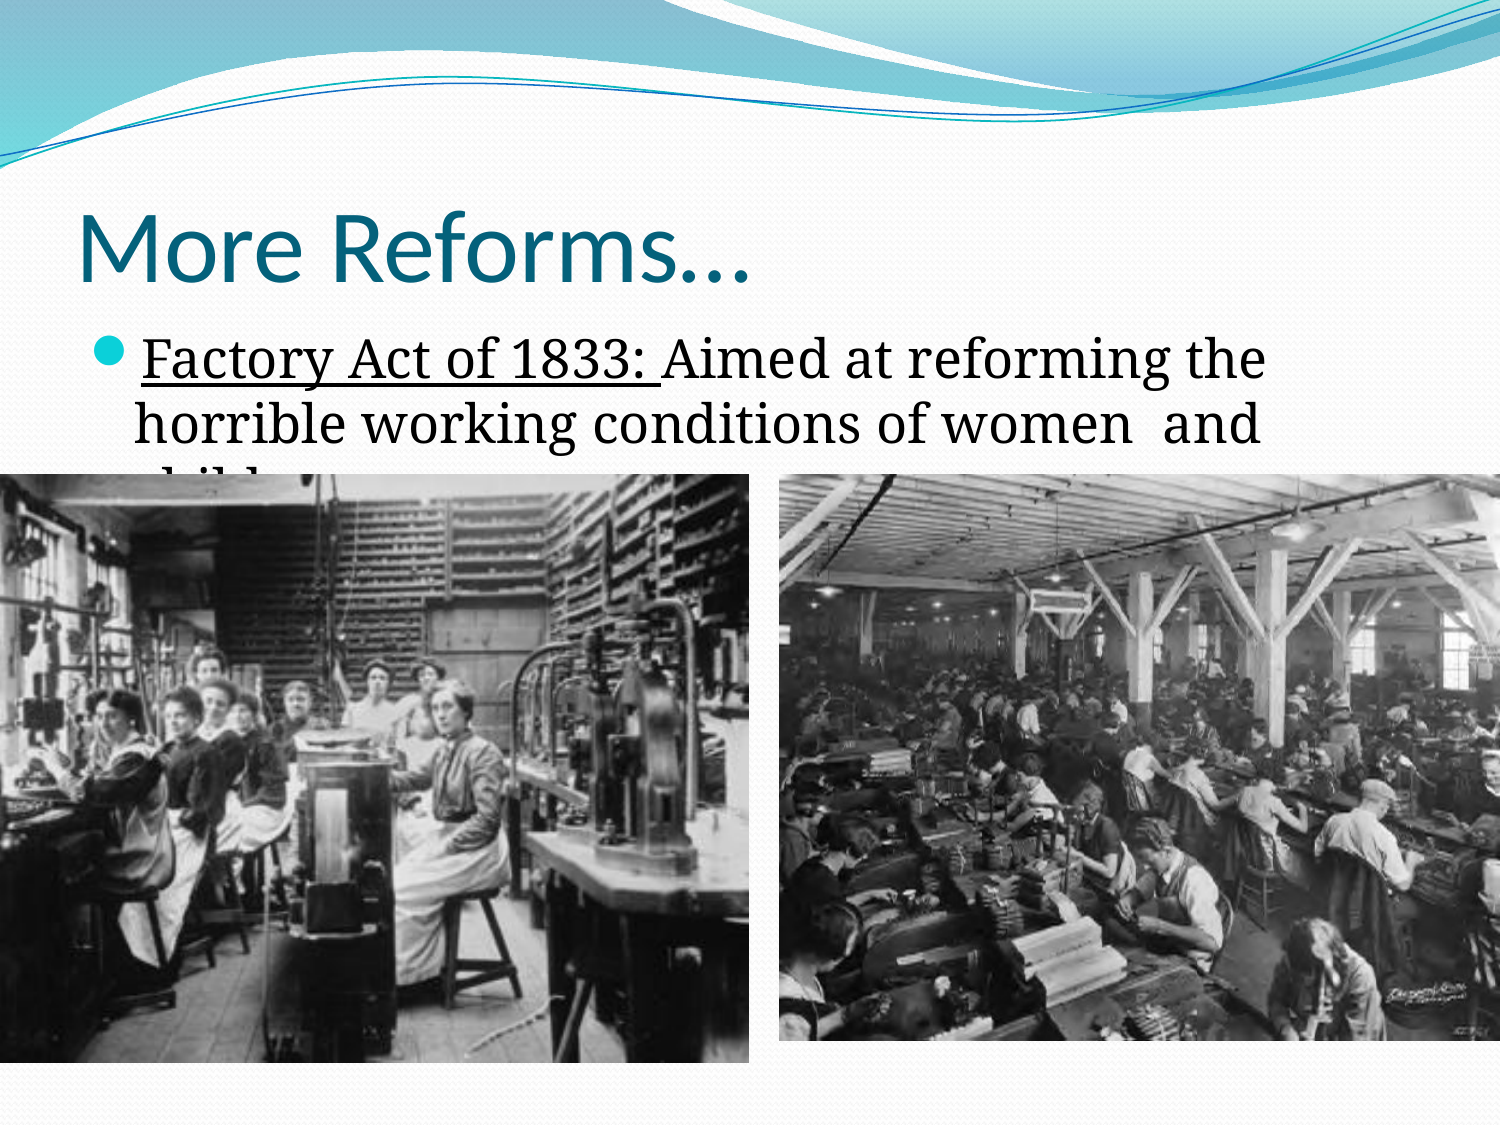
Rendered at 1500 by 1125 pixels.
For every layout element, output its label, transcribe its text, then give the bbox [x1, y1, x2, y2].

list Factory Act of 1833: Aimed at reforming the horrible working conditions of women and children [75, 317, 1425, 1038]
picture [0, 474, 750, 1063]
picture [779, 474, 1500, 1041]
title More Reforms… [75, 115, 1425, 303]
